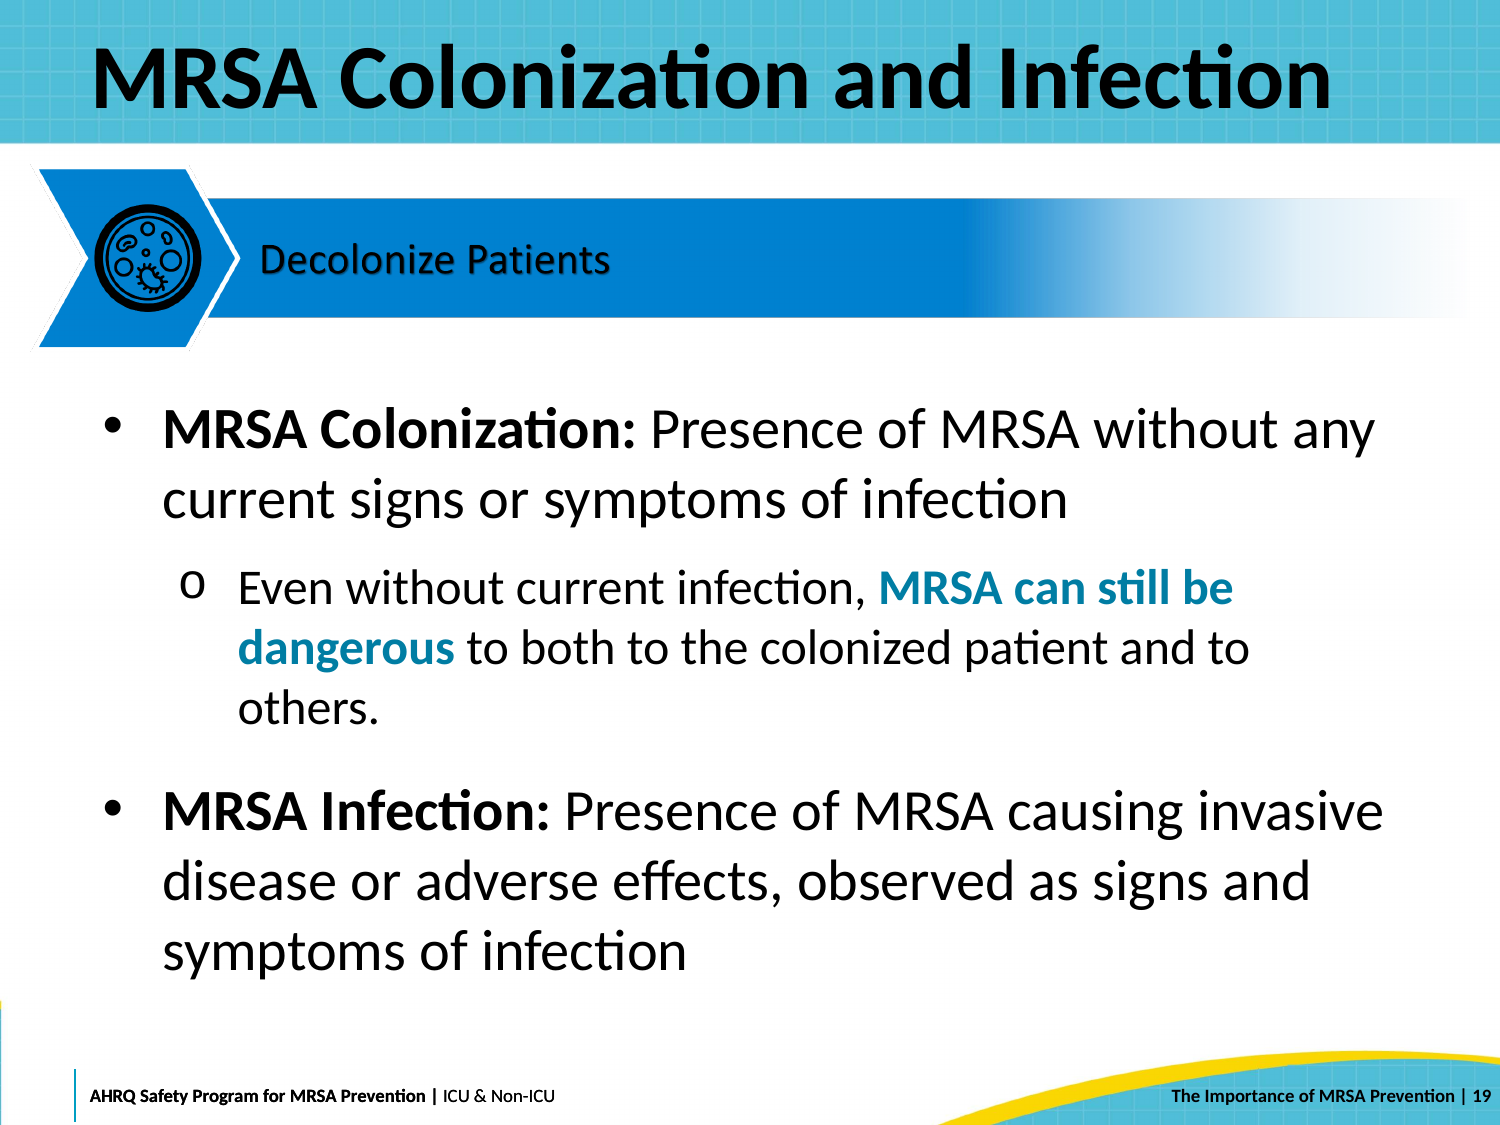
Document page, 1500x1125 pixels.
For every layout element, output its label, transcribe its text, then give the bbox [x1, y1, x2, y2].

picture [0, 0, 1500, 1125]
title MRSA Colonization and Infection [75, 0, 1425, 150]
slide_number | 19 [1455, 1065, 1500, 1125]
list MRSA Colonization: Presence of MRSA without any current signs or symptoms of infection Even without current infection, MRSA can still be dangerous to both to the colonized patient and to others. MRSA Infection: Presence of MRSA causing invasive disease or adverse effects, observed as signs and symptoms of infection [87, 382, 1413, 1026]
